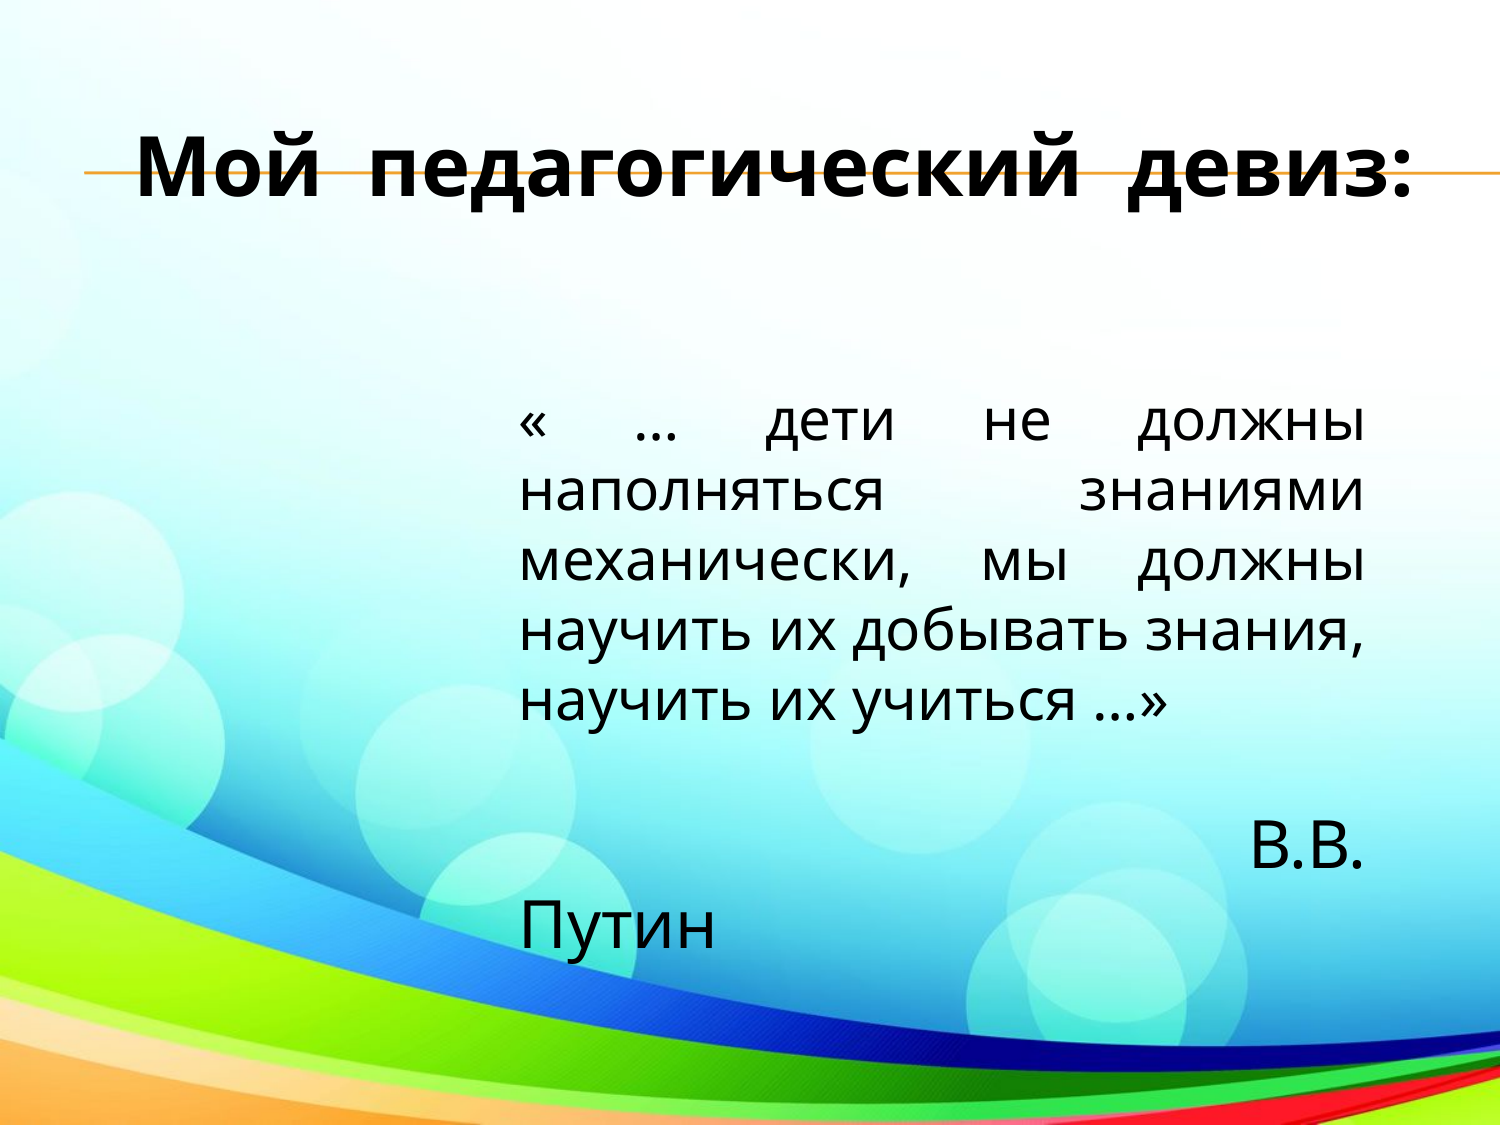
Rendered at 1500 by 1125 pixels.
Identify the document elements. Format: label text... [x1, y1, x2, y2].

text_box Мой педагогический девиз: [118, 105, 1430, 221]
text_box « … дети не должны наполняться знаниями механически, мы должны научить их добывать знания, научить их учиться …» В.В. Путин [503, 374, 1382, 970]
picture [0, 0, 1500, 1125]
